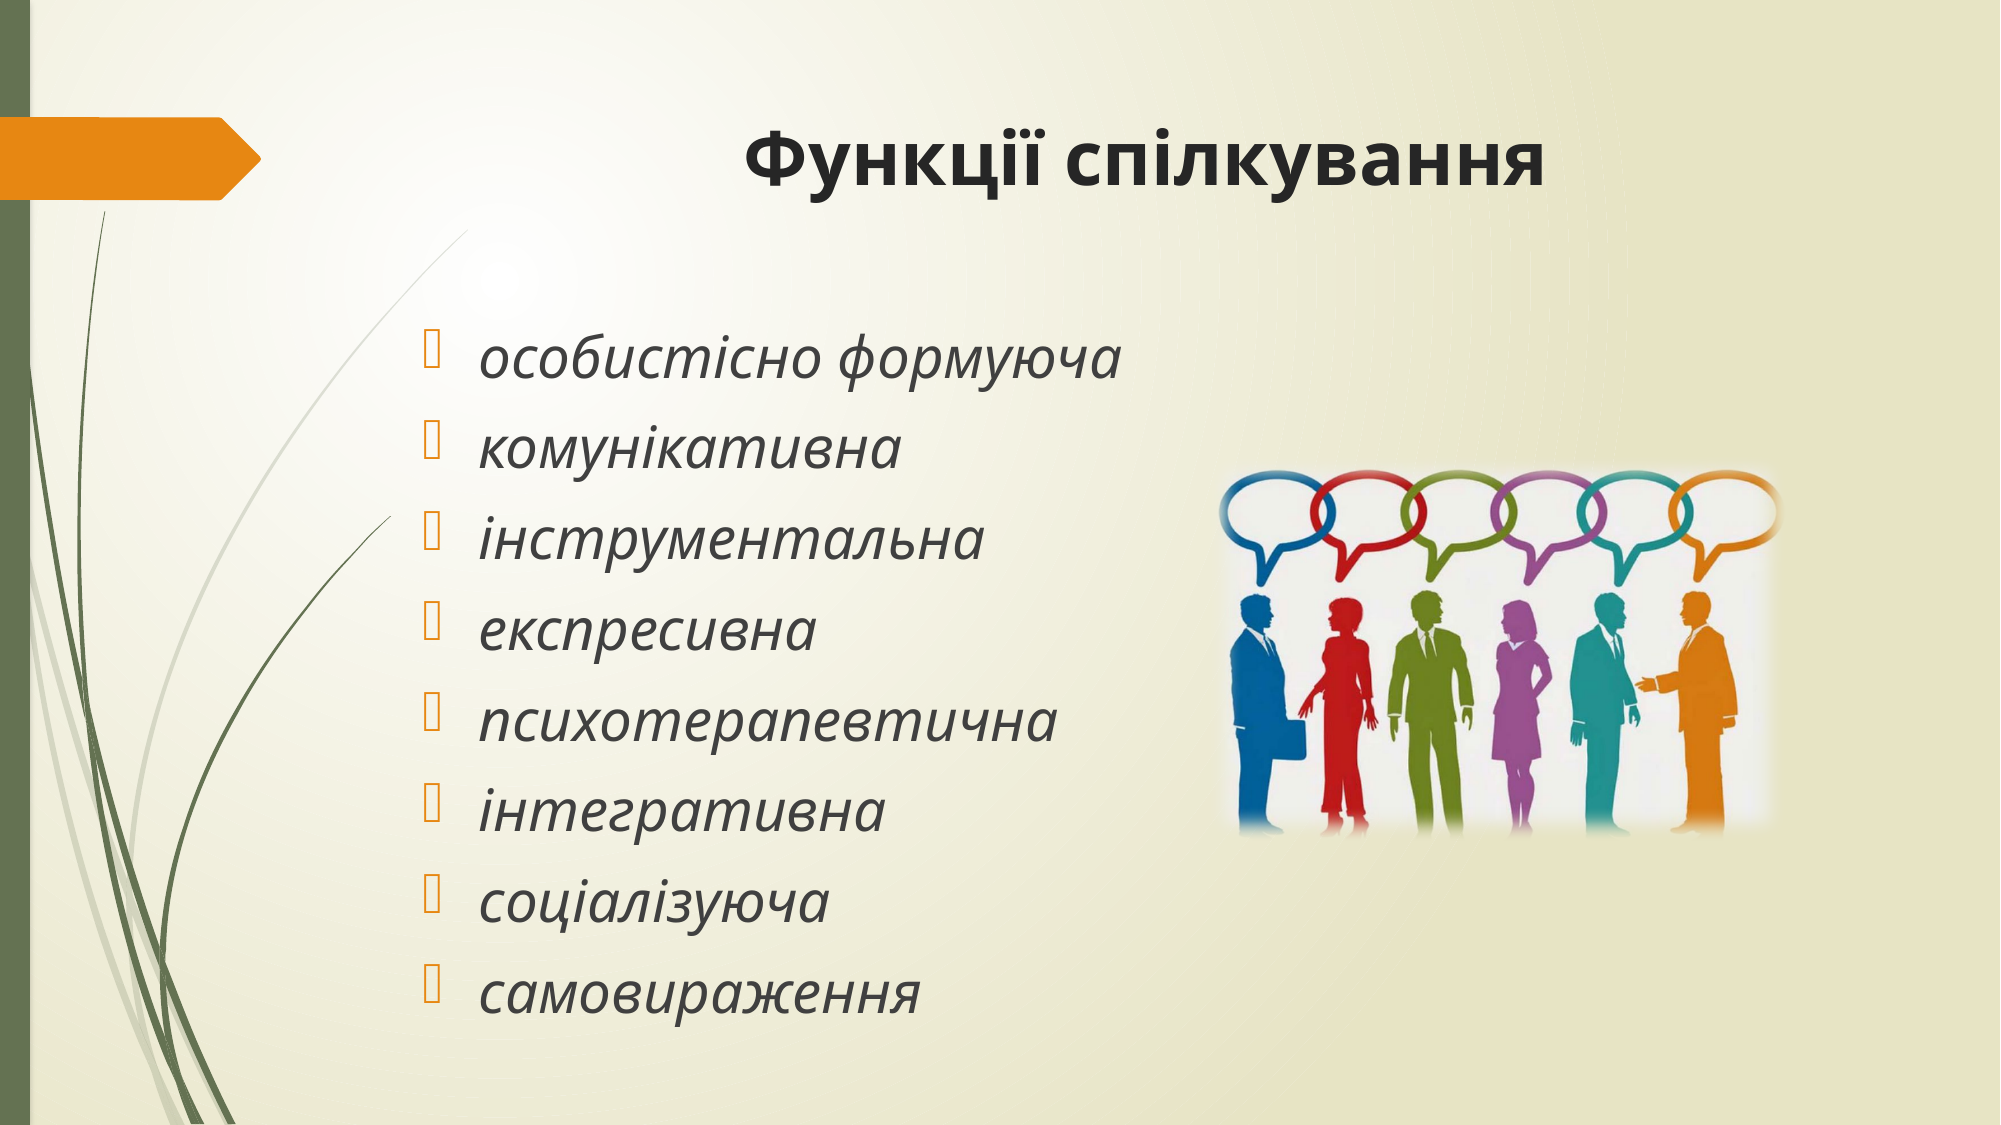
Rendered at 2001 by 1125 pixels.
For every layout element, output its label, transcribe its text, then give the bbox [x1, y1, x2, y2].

title Функції спілкування [425, 102, 1888, 313]
picture [1206, 453, 1788, 842]
list особистісно формуюча комунікативна інструментальна експресивна психотерапевтична інтегративна соціалізуюча самовираження [407, 312, 1271, 1082]
